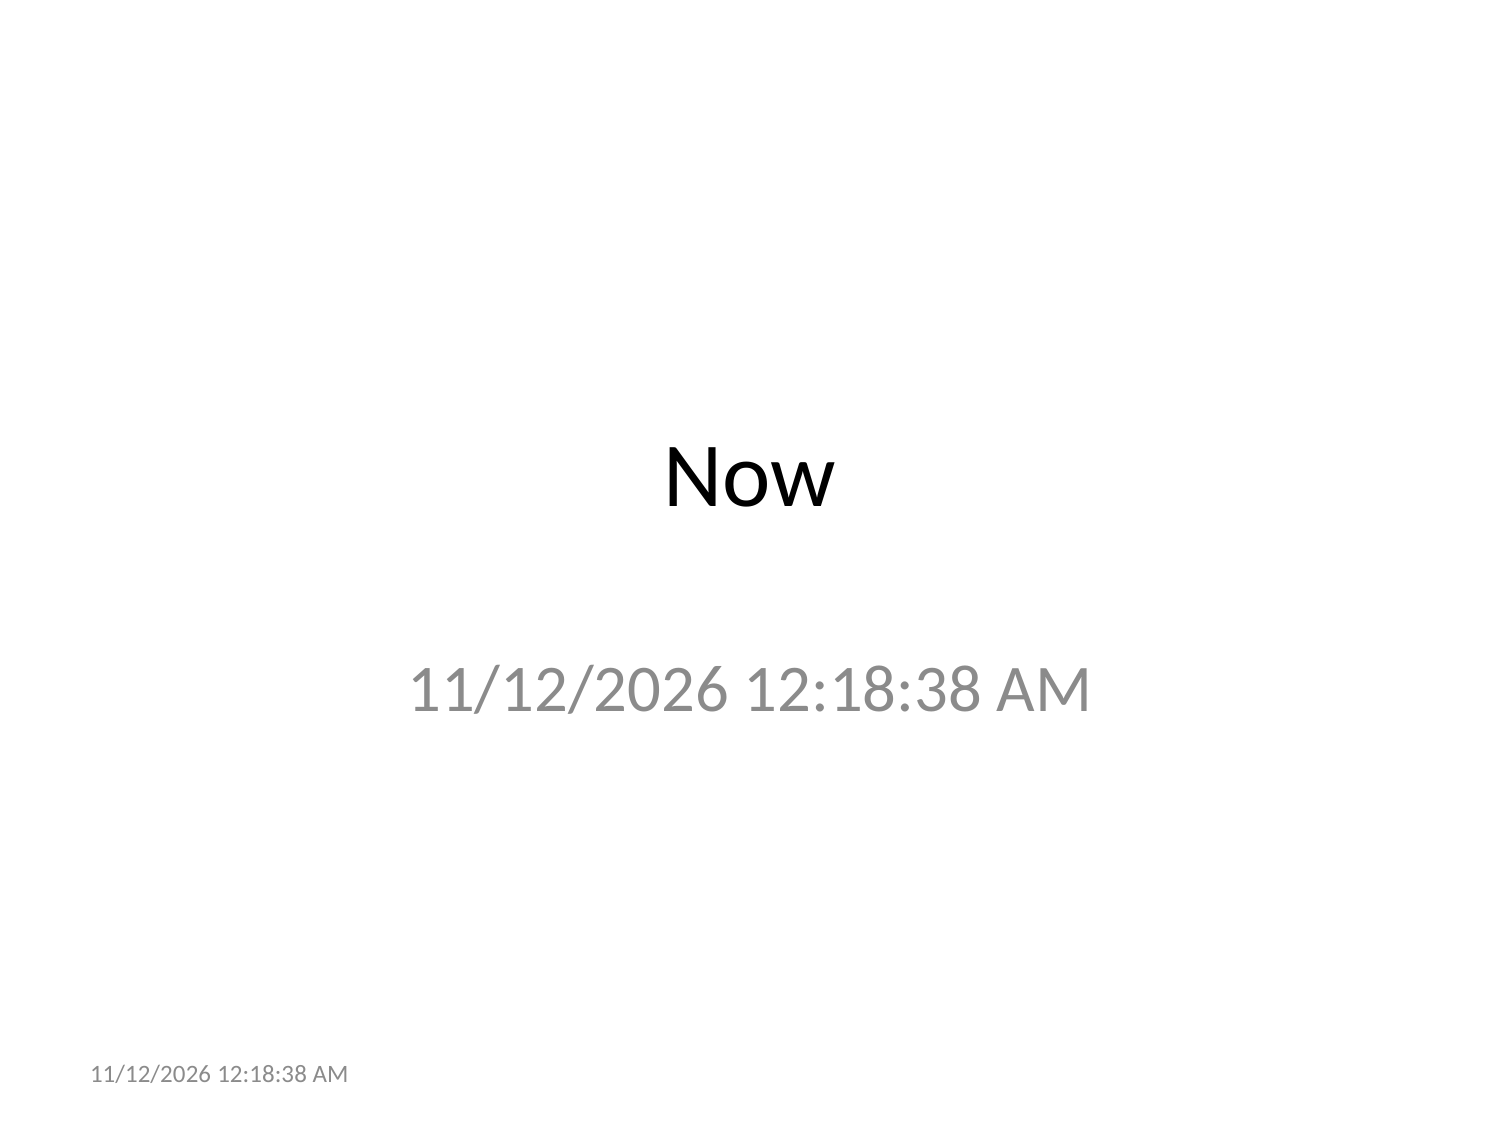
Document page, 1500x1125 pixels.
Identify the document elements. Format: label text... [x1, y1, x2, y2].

title Now [112, 349, 1388, 591]
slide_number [75, 1042, 425, 1103]
subtitle 2011-12-19 10:20:04 AM [225, 637, 1275, 925]
